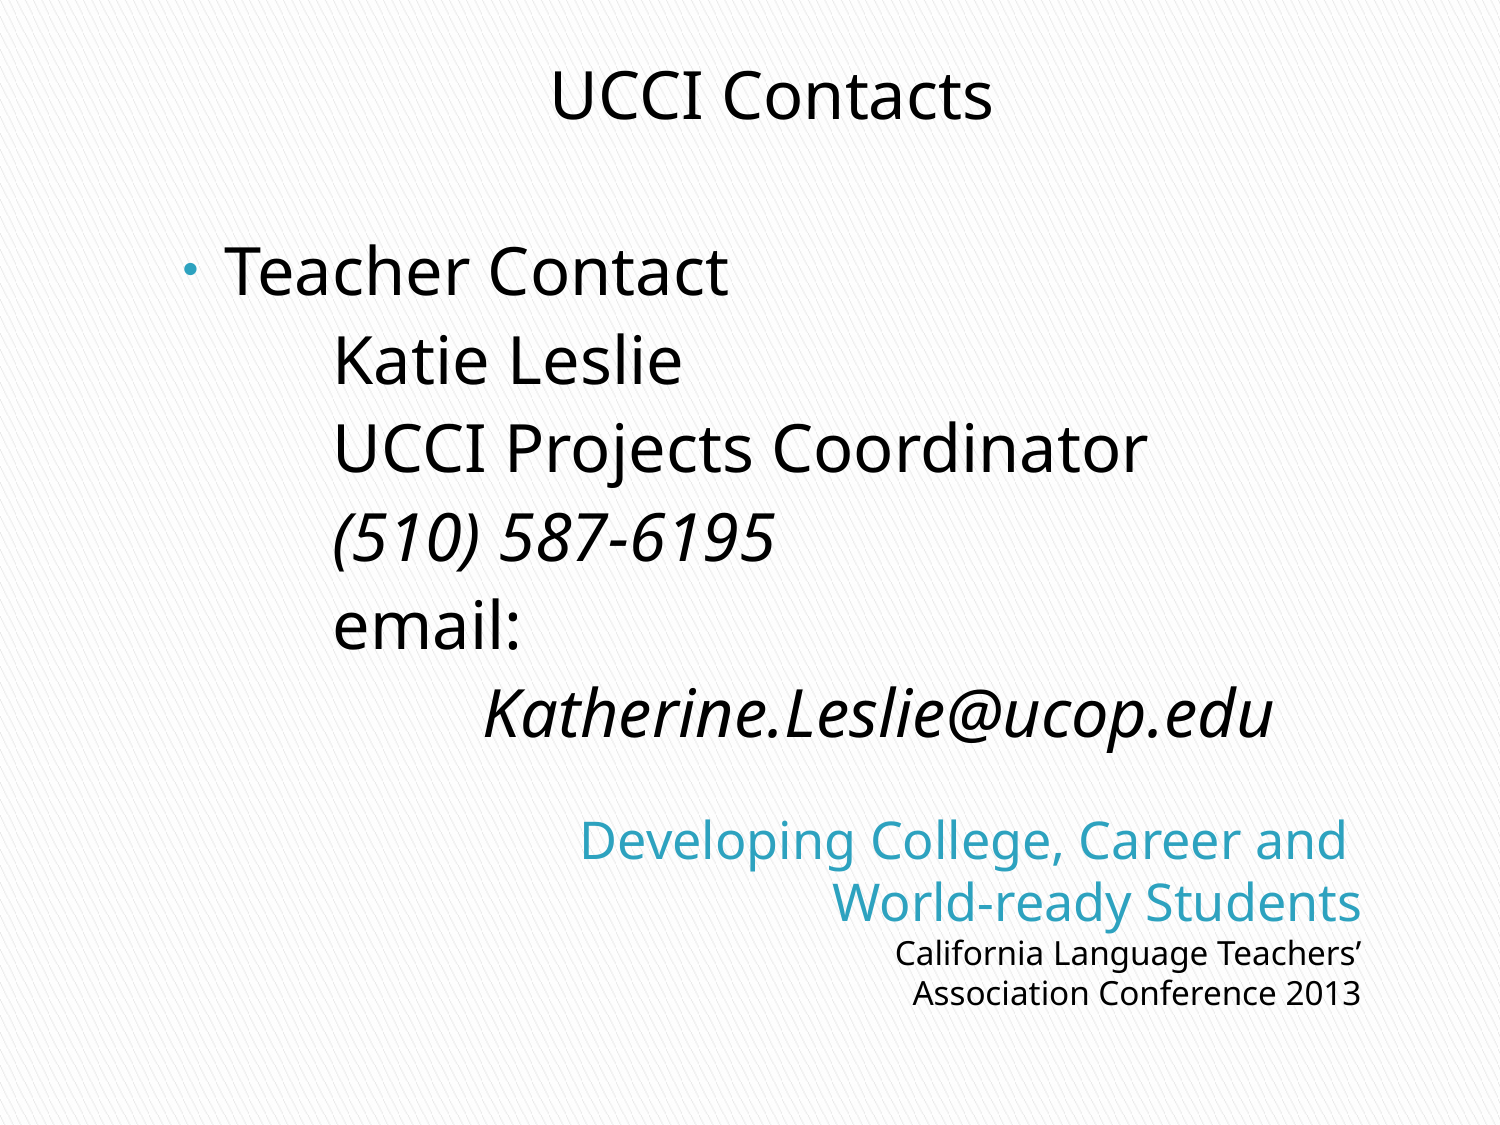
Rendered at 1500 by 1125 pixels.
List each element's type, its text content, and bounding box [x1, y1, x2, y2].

list California Language Teachers’ Association Conference 2013 [725, 924, 1377, 1029]
list UCCI Contacts Teacher Contact Katie Leslie UCCI Projects Coordinator (510) 587-6195 email: Katherine.Leslie@ucop.edu [150, 45, 1377, 795]
title Developing College, Career and World-ready Students [150, 800, 1378, 925]
